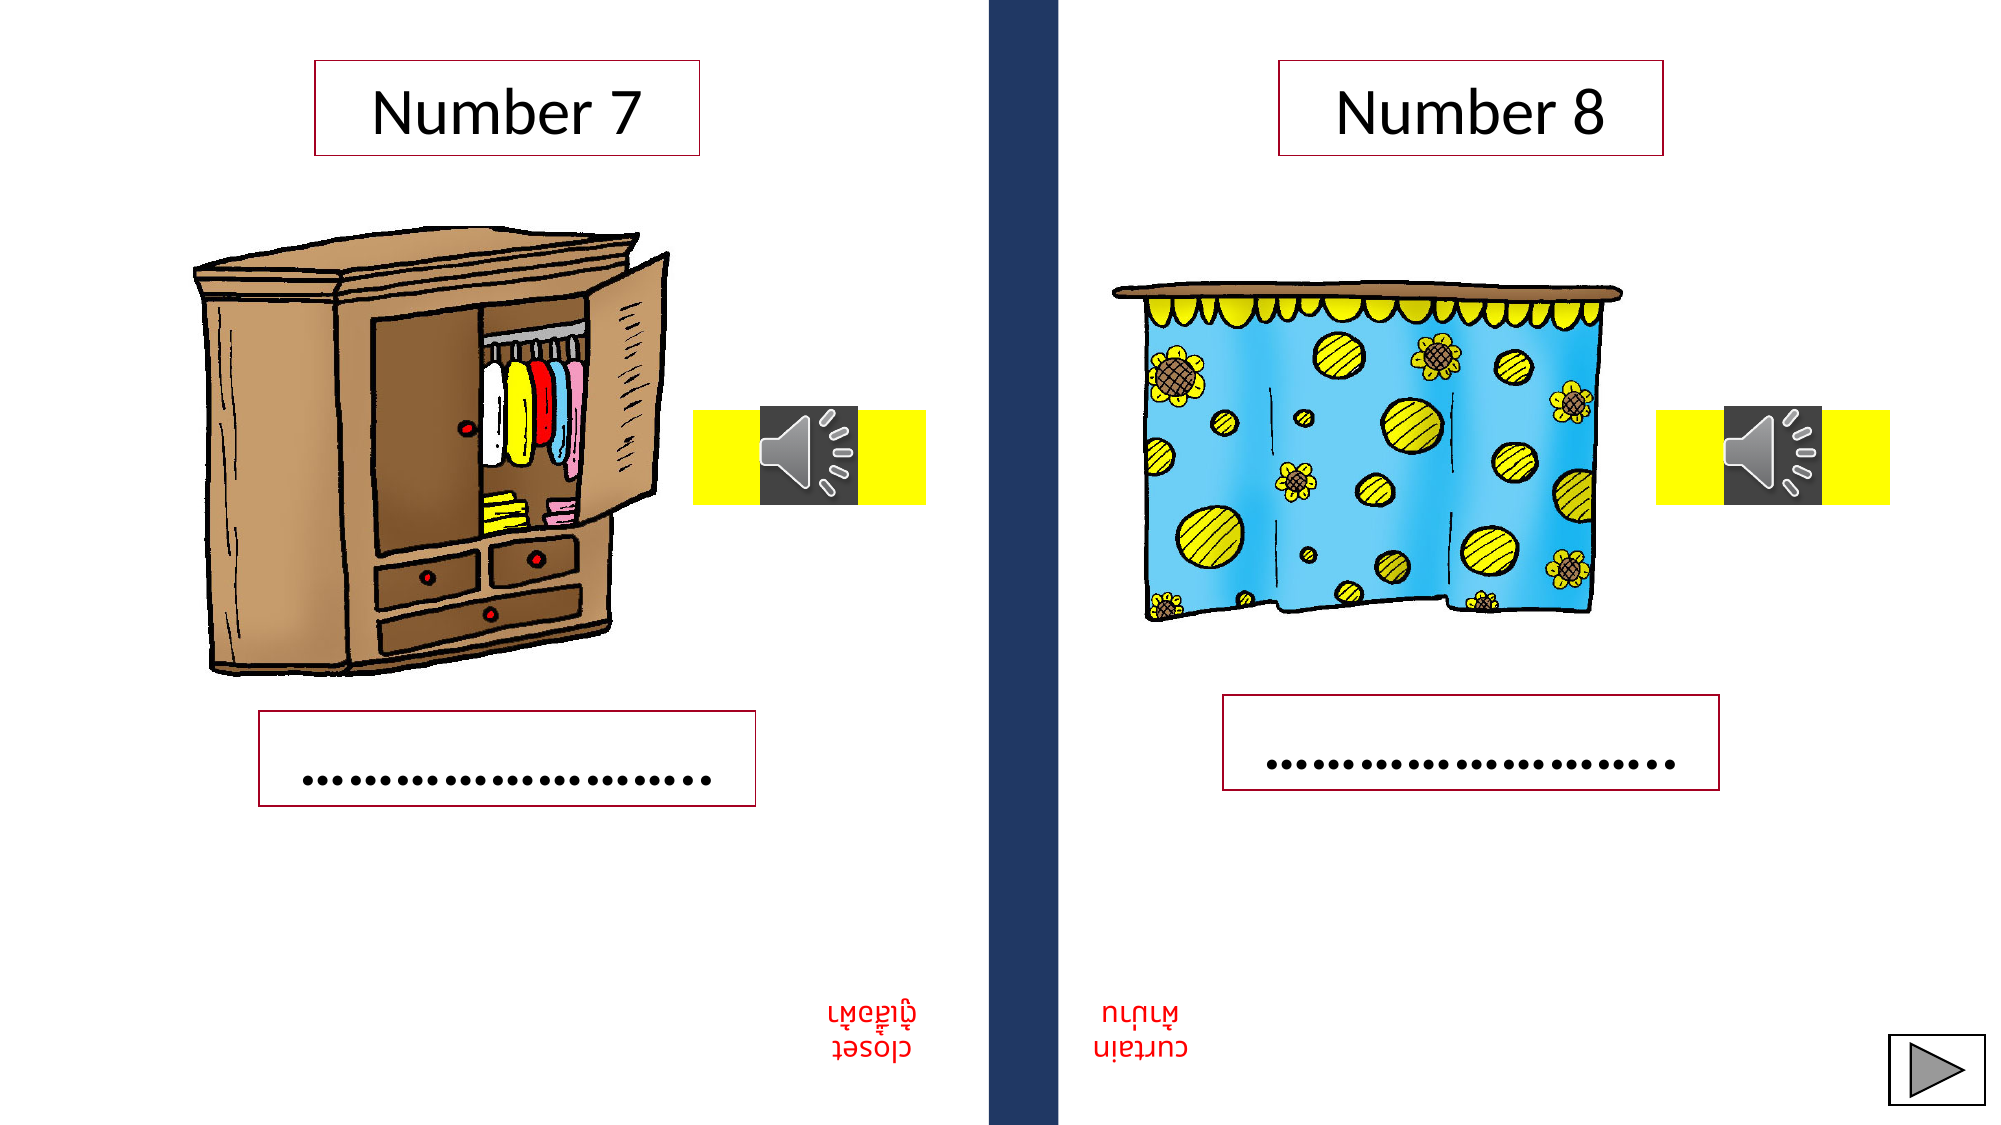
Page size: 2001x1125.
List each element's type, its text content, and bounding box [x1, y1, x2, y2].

table_header [1656, 410, 1722, 505]
table_header [860, 410, 926, 505]
text_box curtain ผ้าม่าน [1063, 993, 1218, 1078]
picture [177, 226, 689, 684]
text_box [1888, 1034, 1986, 1106]
text_box Number 8 [1278, 60, 1664, 156]
text_box [988, 0, 1059, 1125]
text_box …………………….. [259, 711, 756, 806]
table_header [693, 410, 759, 505]
picture [759, 405, 860, 506]
text_box Number 7 [315, 60, 700, 156]
picture [1096, 266, 1629, 640]
picture [1722, 405, 1823, 506]
table_header [1823, 410, 1890, 505]
text_box closet ตู้เสื้อผ้า [793, 993, 951, 1078]
text_box …………………….. [1222, 695, 1720, 790]
